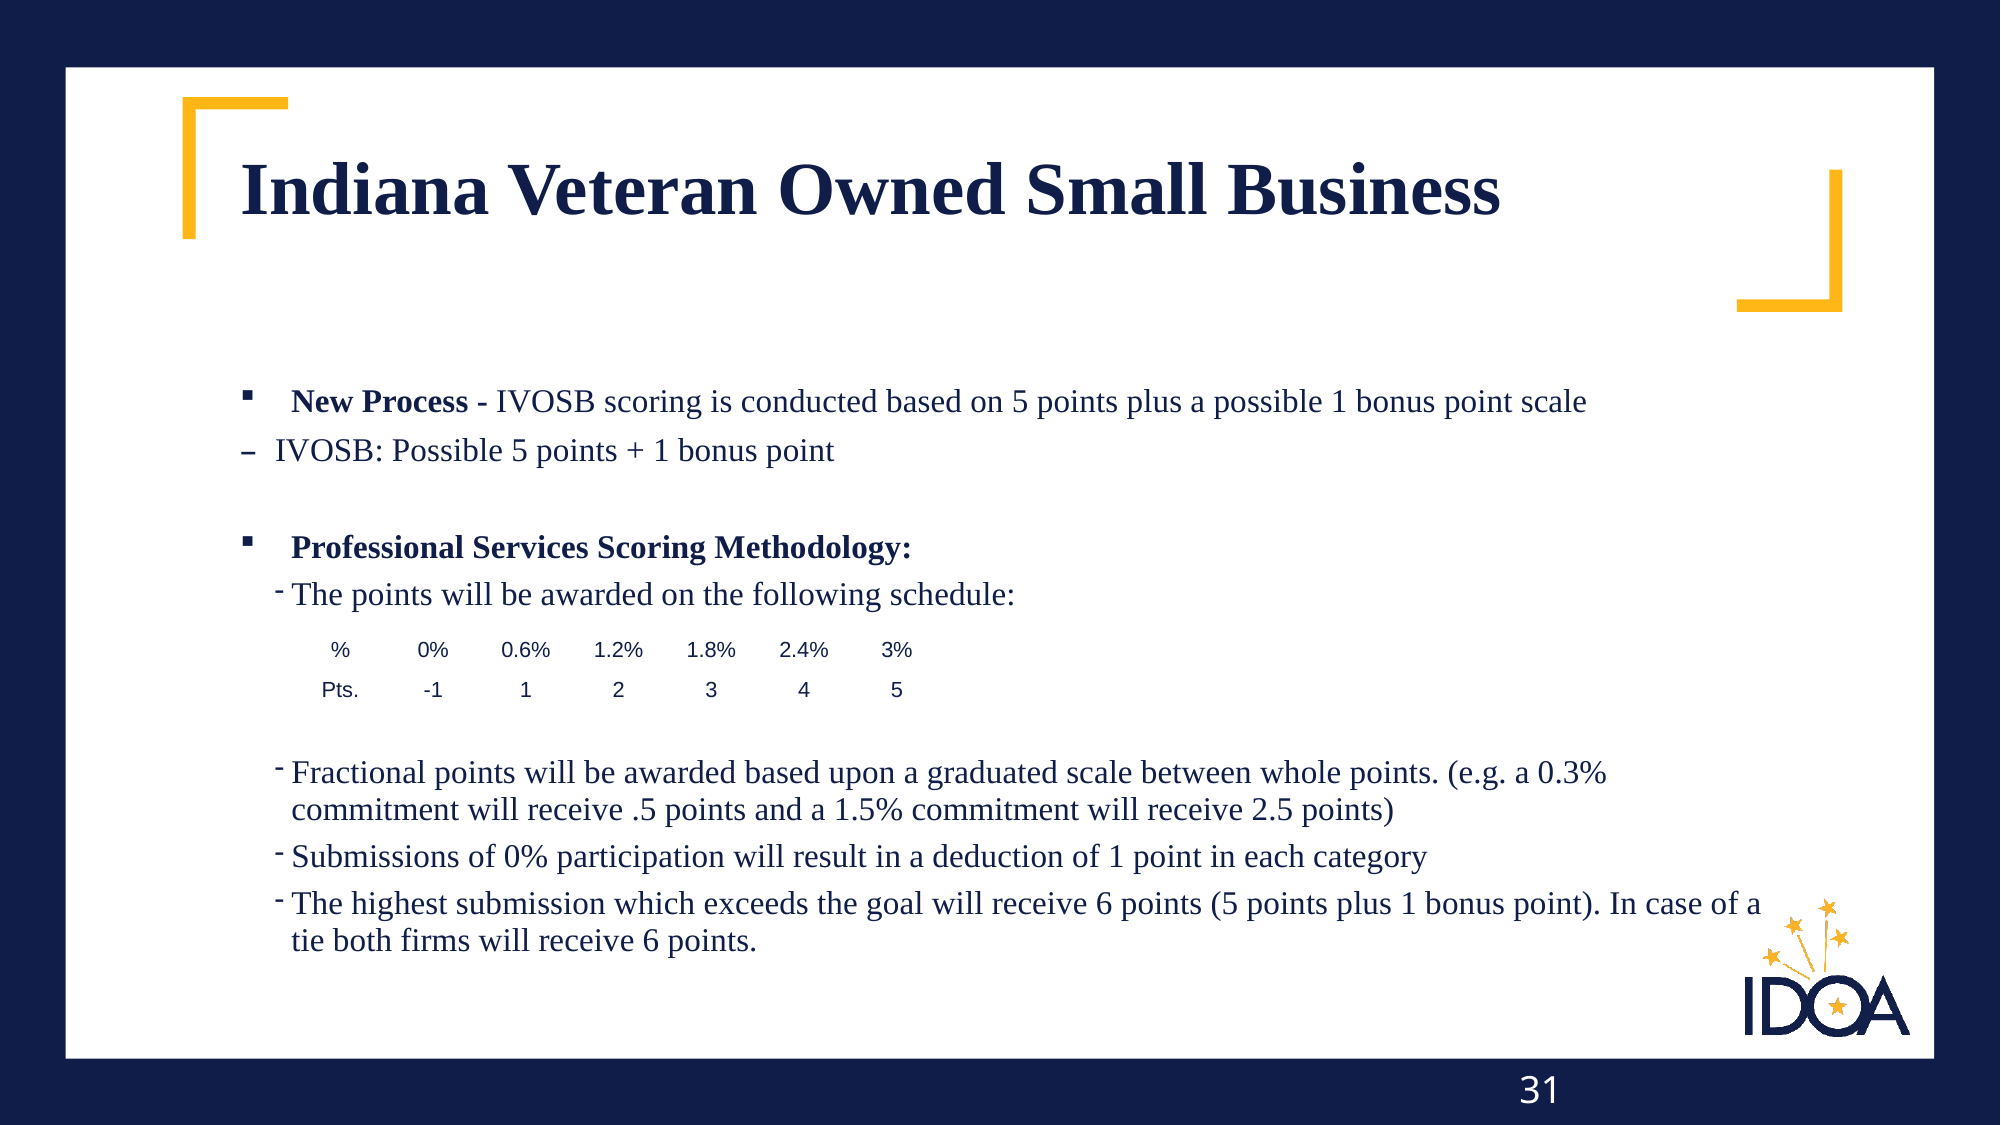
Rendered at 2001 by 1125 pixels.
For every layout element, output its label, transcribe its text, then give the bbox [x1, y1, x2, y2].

table_header % [294, 631, 387, 670]
table_header 0.6% [480, 631, 572, 670]
table_cell 2 [572, 670, 665, 710]
table_cell 4 [758, 670, 850, 710]
picture [1702, 857, 1959, 1114]
table_header 2.4% [758, 631, 850, 670]
list New Process - IVOSB scoring is conducted based on 5 points plus a possible 1 bonus point scale IVOSB: Possible 5 points + 1 bonus point Professional Services Scoring Methodology: The points will be awarded on the following schedule: Fractional points will be awarded based upon a graduated scale between whole points. (e.g. a 0.3% commitment will receive .5 points and a 1.5% commitment will receive 2.5 points) Submissions of 0% participation will result in a deduction of 1 point in each category The highest submission which exceeds the goal will receive 6 points (5 points plus 1 bonus point). In case of a tie both firms will receive 6 points. [225, 375, 1800, 970]
table_cell Pts. [294, 670, 387, 710]
table_header 1.8% [665, 631, 758, 670]
table_cell -1 [387, 670, 480, 710]
table_cell 3 [665, 670, 758, 710]
table_cell 5 [850, 670, 943, 710]
slide_number 31 [1504, 1058, 1767, 1125]
table_header 1.2% [572, 631, 665, 670]
table_header 3% [850, 631, 943, 670]
table_cell 1 [480, 670, 572, 710]
title Indiana Veteran Owned Small Business [225, 142, 1866, 279]
table_header 0% [387, 631, 480, 670]
